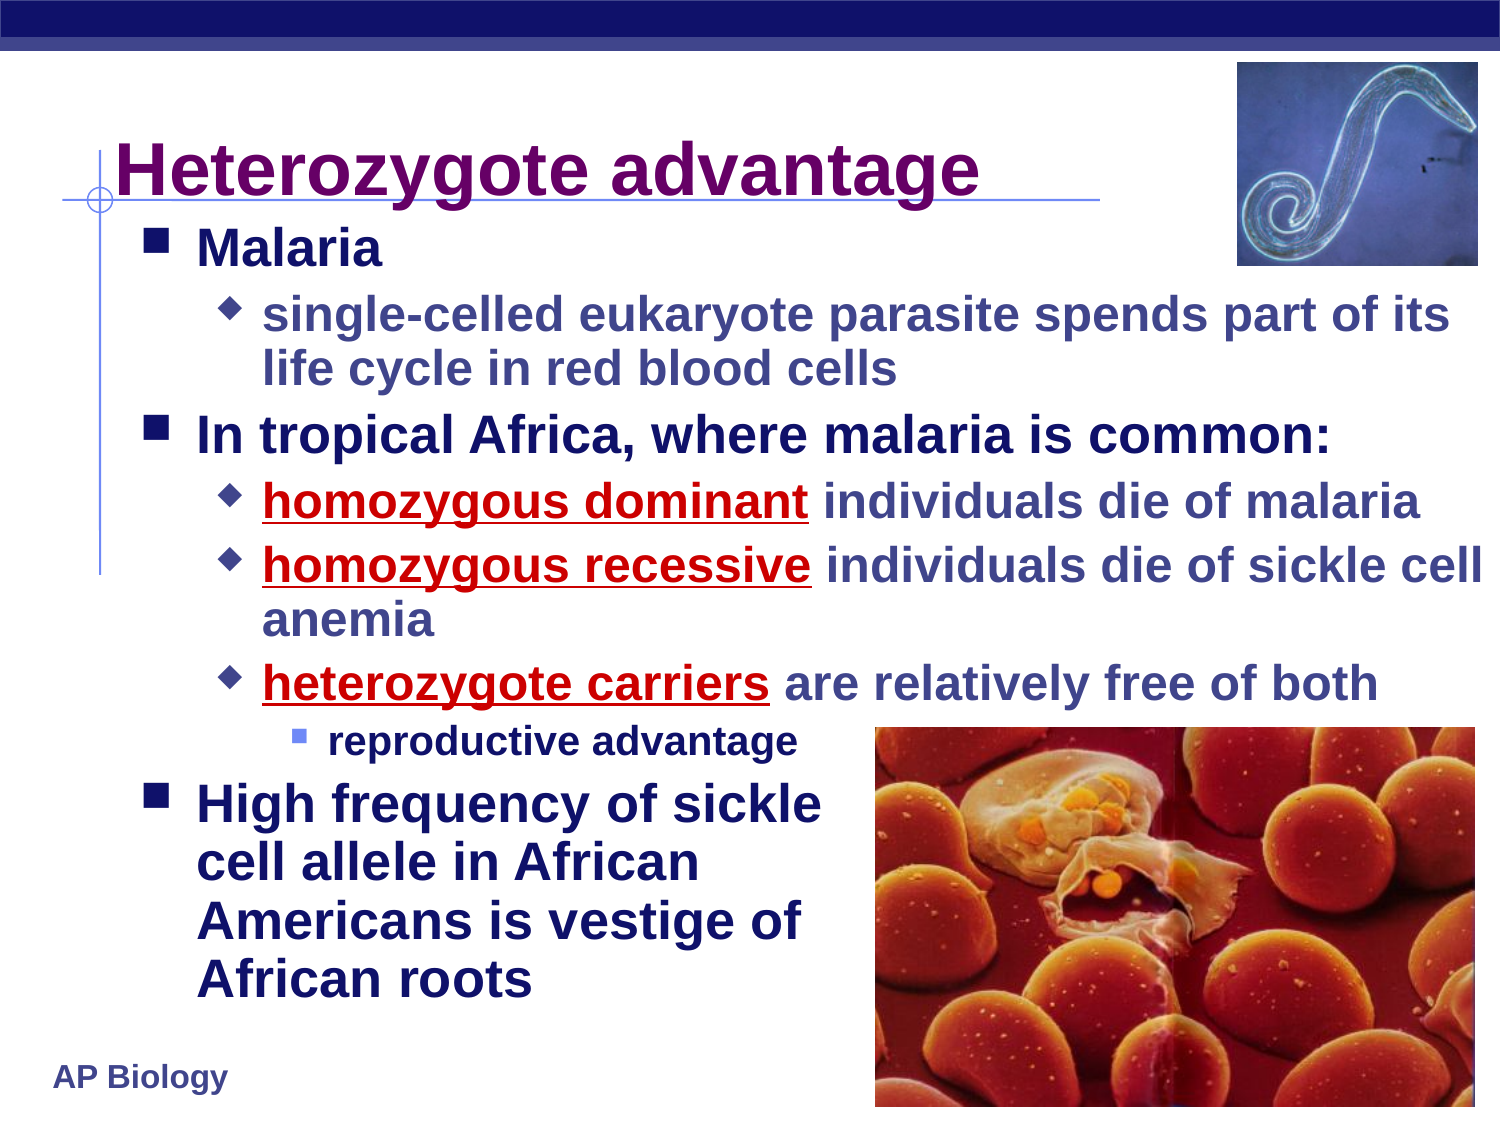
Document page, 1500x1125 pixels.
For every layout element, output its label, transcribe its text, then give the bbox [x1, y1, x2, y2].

list Malaria single-celled eukaryote parasite spends part of its life cycle in red blood cells In tropical Africa, where malaria is common: homozygous dominant individuals die of malaria homozygous recessive individuals die of sickle cell anemia heterozygote carriers are relatively free of both reproductive advantage High frequency of sickle cell allele in African Americans is vestige of African roots [125, 212, 1500, 1088]
picture [1237, 62, 1478, 267]
title Heterozygote advantage [99, 112, 1232, 238]
picture [874, 726, 1475, 1107]
